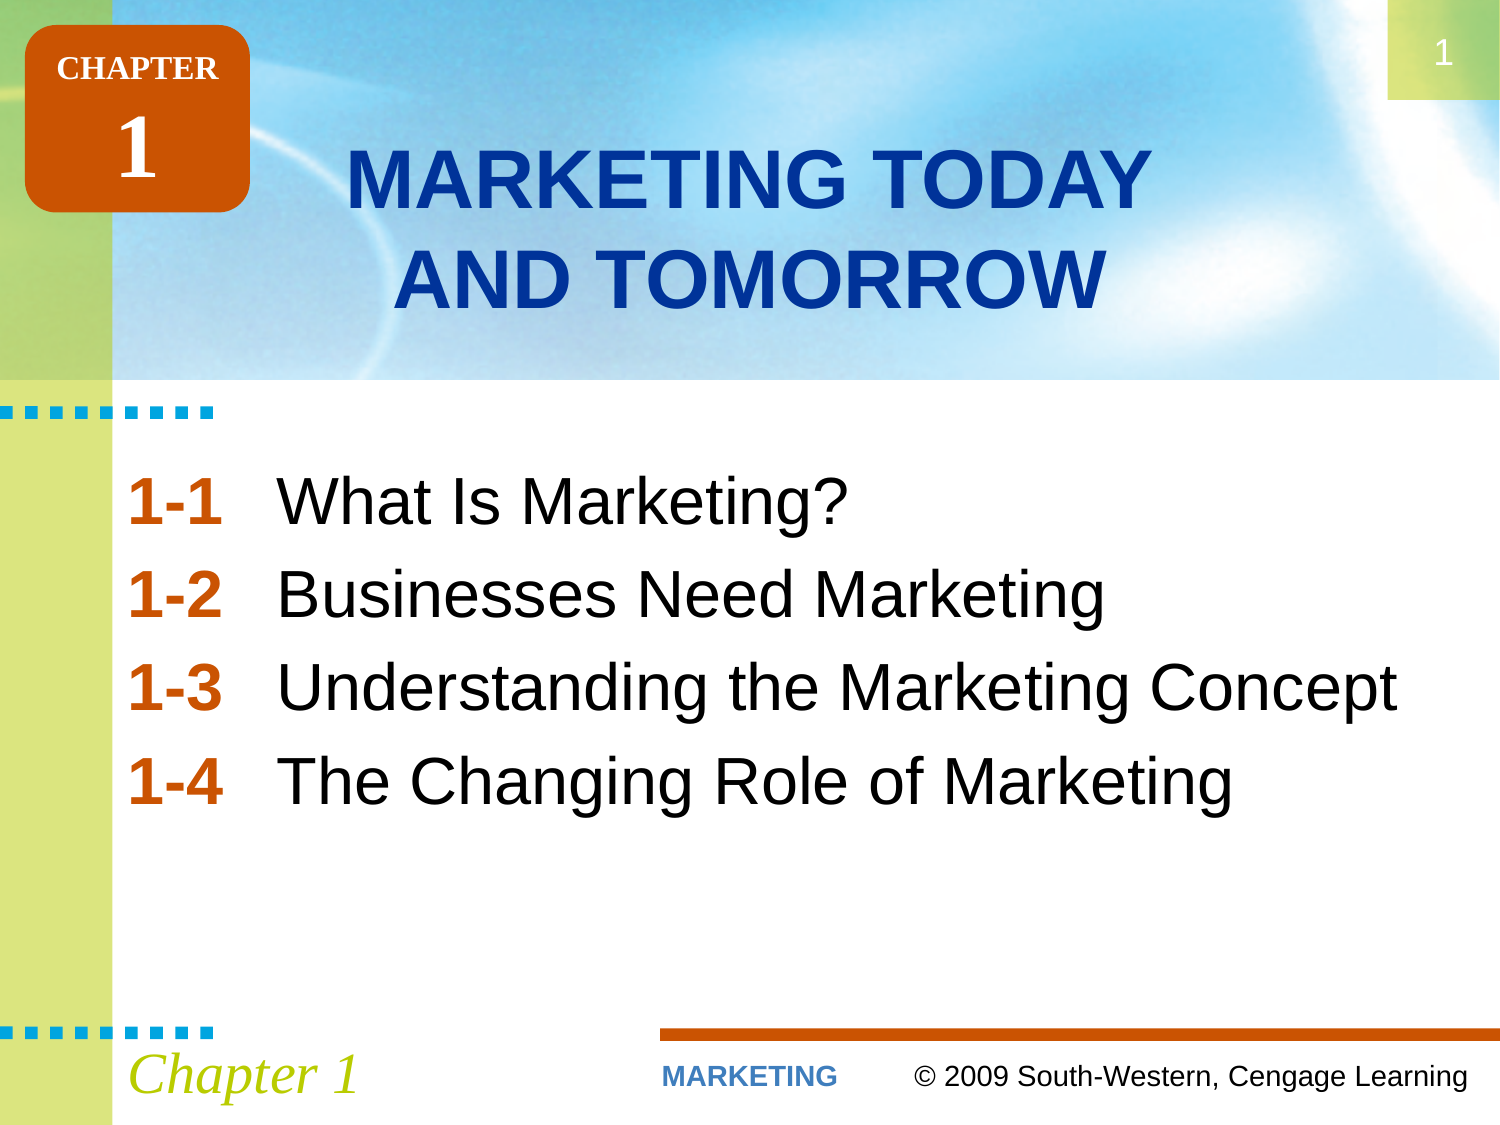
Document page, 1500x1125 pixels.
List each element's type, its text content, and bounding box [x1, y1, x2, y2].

slide_number 1 [1387, 0, 1500, 101]
subtitle 1-1 What Is Marketing? 1-2 Businesses Need Marketing 1-3 Understanding the Marketing Concept 1-4 The Changing Role of Marketing [112, 449, 1463, 1013]
text_box CHAPTER 1 [24, 24, 250, 213]
footer Chapter 1 [112, 1013, 638, 1113]
title MARKETING TODAY AND TOMORROW [112, 99, 1388, 351]
